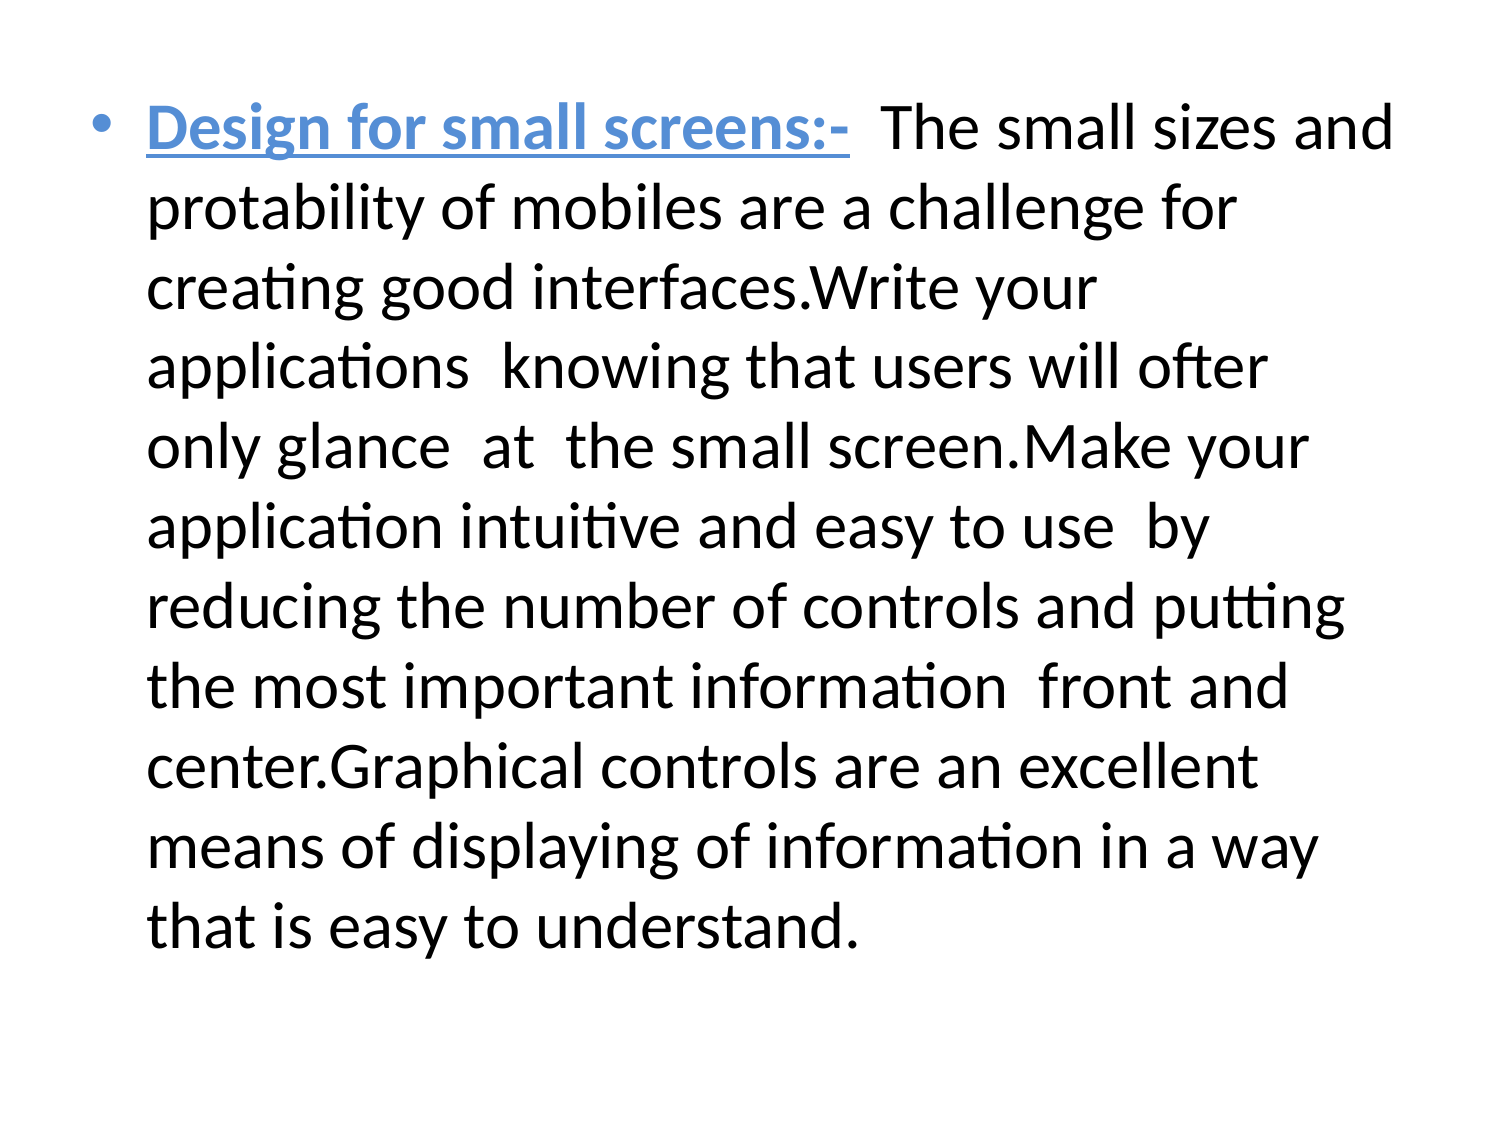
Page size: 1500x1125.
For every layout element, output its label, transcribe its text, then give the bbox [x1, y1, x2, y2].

list Design for small screens:- The small sizes and protability of mobiles are a challenge for creating good interfaces.Write your applications knowing that users will ofter only glance at the small screen.Make your application intuitive and easy to use by reducing the number of controls and putting the most important information front and center.Graphical controls are an excellent means of displaying of information in a way that is easy to understand. [75, 75, 1425, 1005]
